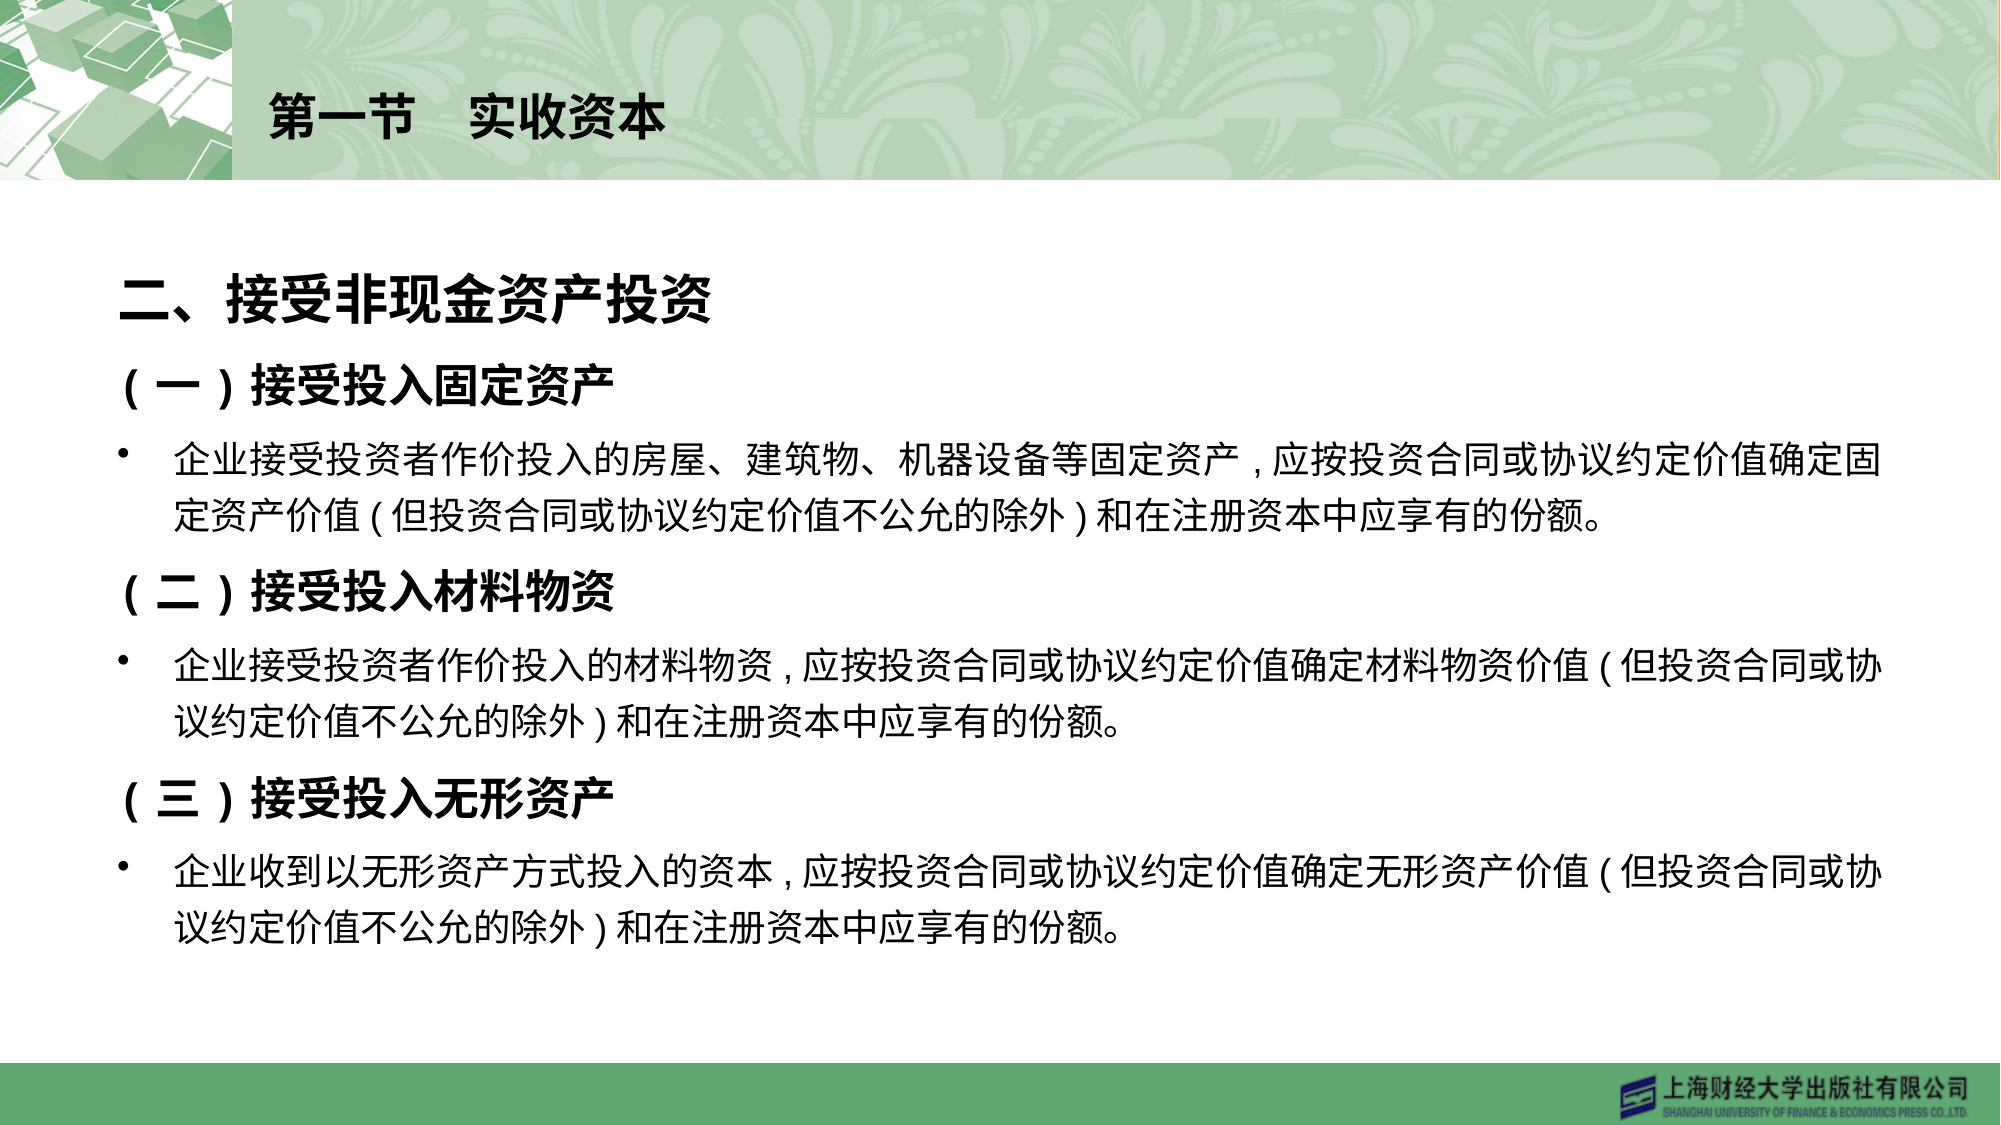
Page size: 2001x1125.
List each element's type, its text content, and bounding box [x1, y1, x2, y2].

list 二、接受非现金资产投资 (一)接受投入固定资产 企业接受投资者作价投入的房屋、建筑物、机器设备等固定资产,应按投资合同或协议约定价值确定固定资产价值(但投资合同或协议约定价值不公允的除外)和在注册资本中应享有的份额。 (二)接受投入材料物资 企业接受投资者作价投入的材料物资,应按投资合同或协议约定价值确定材料物资价值(但投资合同或协议约定价值不公允的除外)和在注册资本中应享有的份额。 (三)接受投入无形资产 企业收到以无形资产方式投入的资本,应按投资合同或协议约定价值确定无形资产价值(但投资合同或协议约定价值不公允的除外)和在注册资本中应享有的份额。 [102, 241, 1898, 1065]
title 第一节 实收资本 [252, 64, 1609, 168]
picture [0, 0, 2001, 1125]
